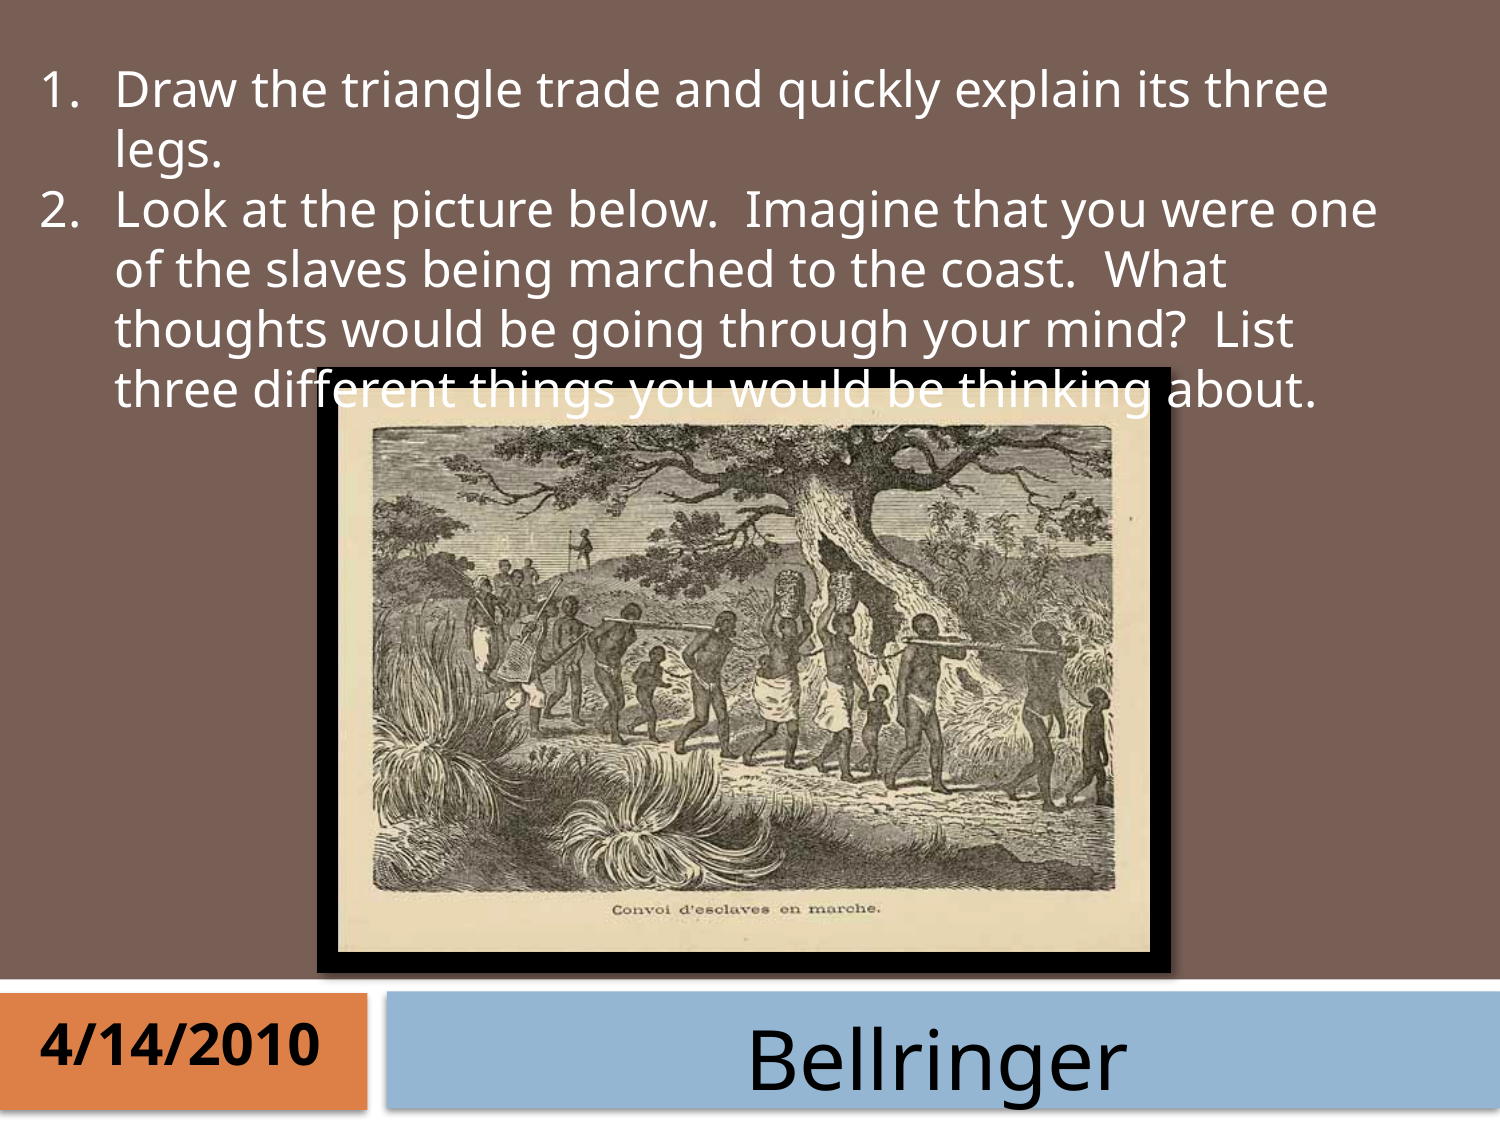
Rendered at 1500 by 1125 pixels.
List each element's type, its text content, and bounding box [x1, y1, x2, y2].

text_box 4/14/2010 [24, 999, 350, 1085]
picture [337, 387, 1151, 953]
text_box Draw the triangle trade and quickly explain its three legs. Look at the picture below. Imagine that you were one of the slaves being marched to the coast. What thoughts would be going through your mind? List three different things you would be thinking about. [24, 49, 1400, 425]
text_box Bellringer [425, 999, 1450, 1115]
